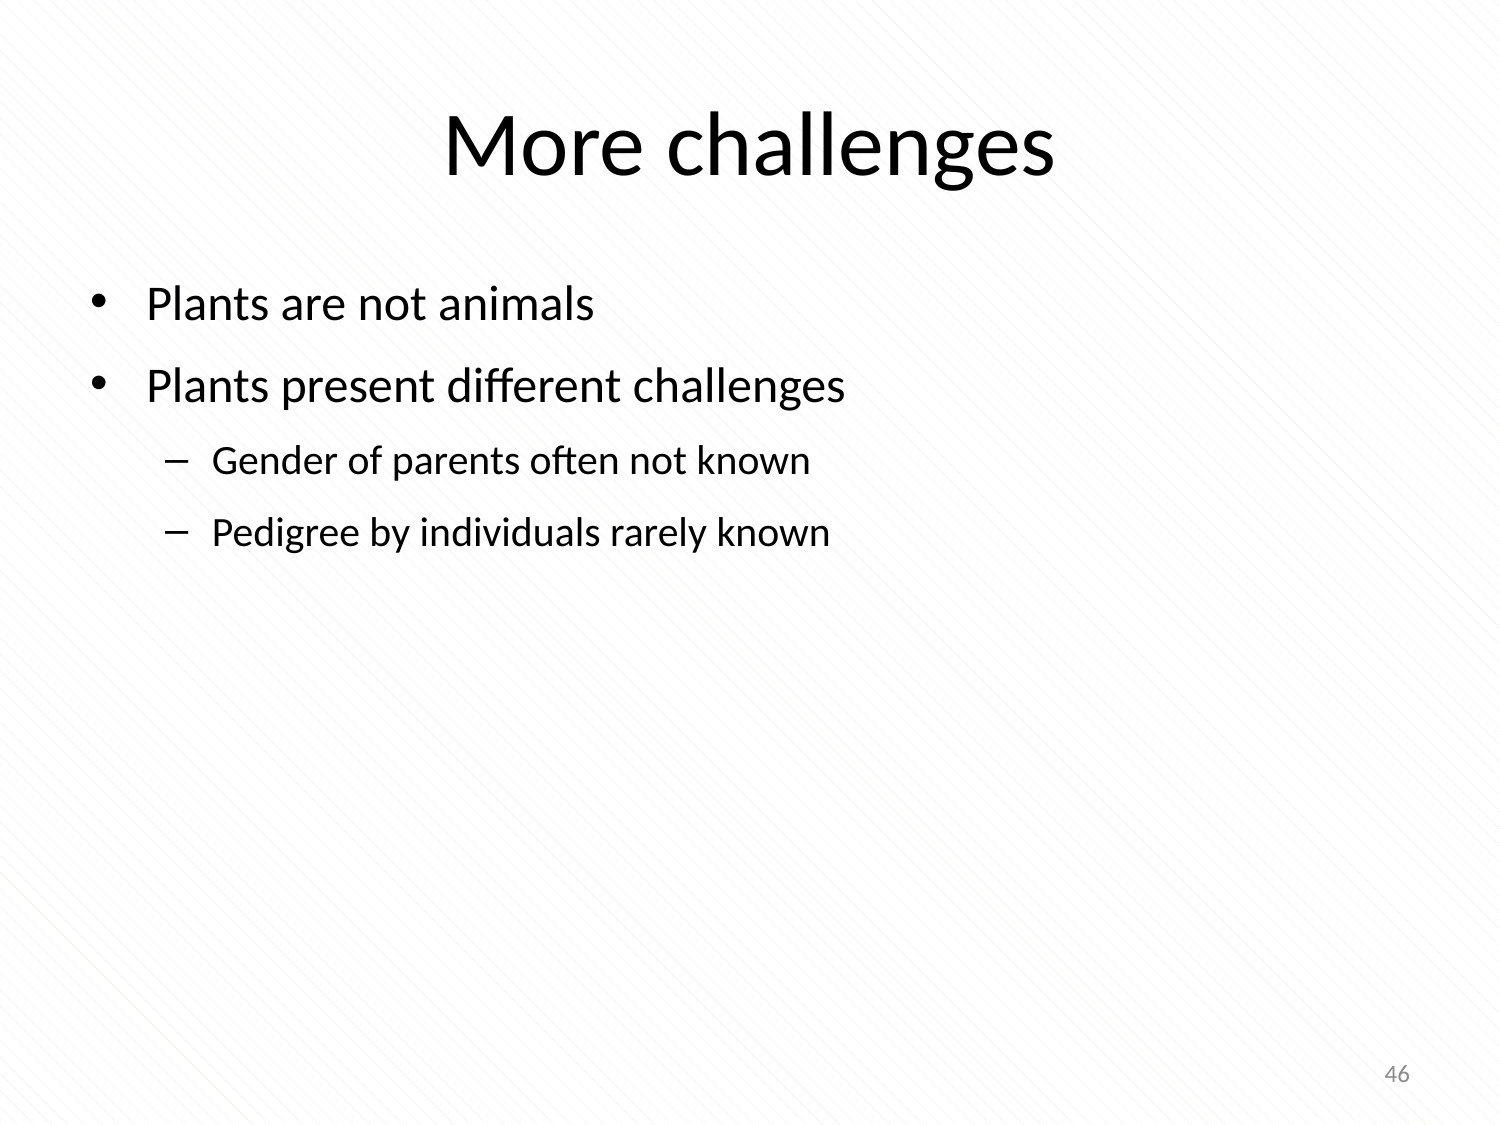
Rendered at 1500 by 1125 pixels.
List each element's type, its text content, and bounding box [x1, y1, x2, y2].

title More challenges [75, 45, 1425, 233]
list Plants are not animals Plants present different challenges Gender of parents often not known Pedigree by individuals rarely known [75, 262, 1425, 1005]
slide_number 46 [1074, 1042, 1425, 1103]
